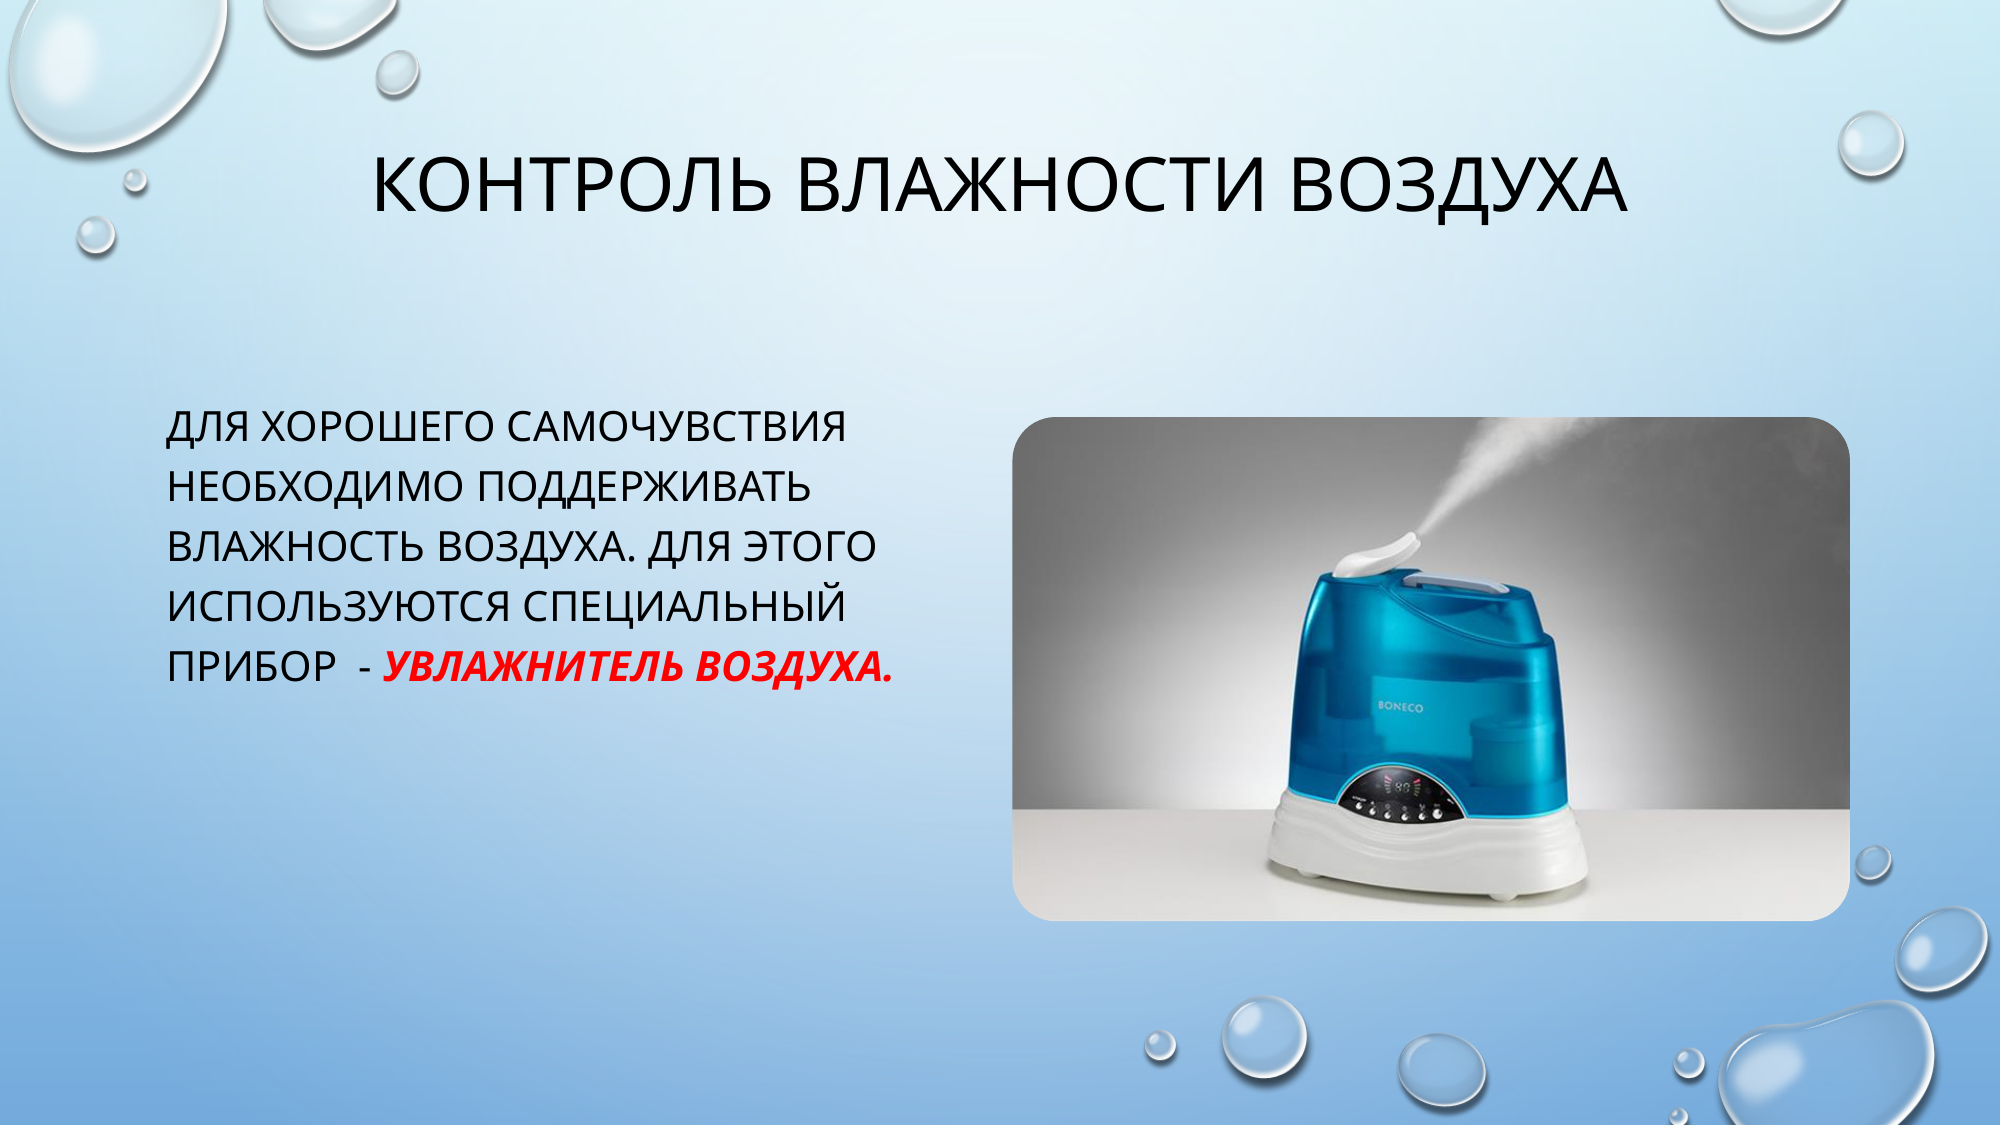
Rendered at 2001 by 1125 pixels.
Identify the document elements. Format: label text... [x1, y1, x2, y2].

list Для хорошего самочувствия необходимо поддерживать влажность воздуха. Для этого используются специальный прибор - увлажнитель воздуха. [151, 382, 989, 944]
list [1012, 416, 1851, 922]
picture [0, 0, 2000, 1125]
title Контроль влажности воздуха [149, 101, 1851, 364]
